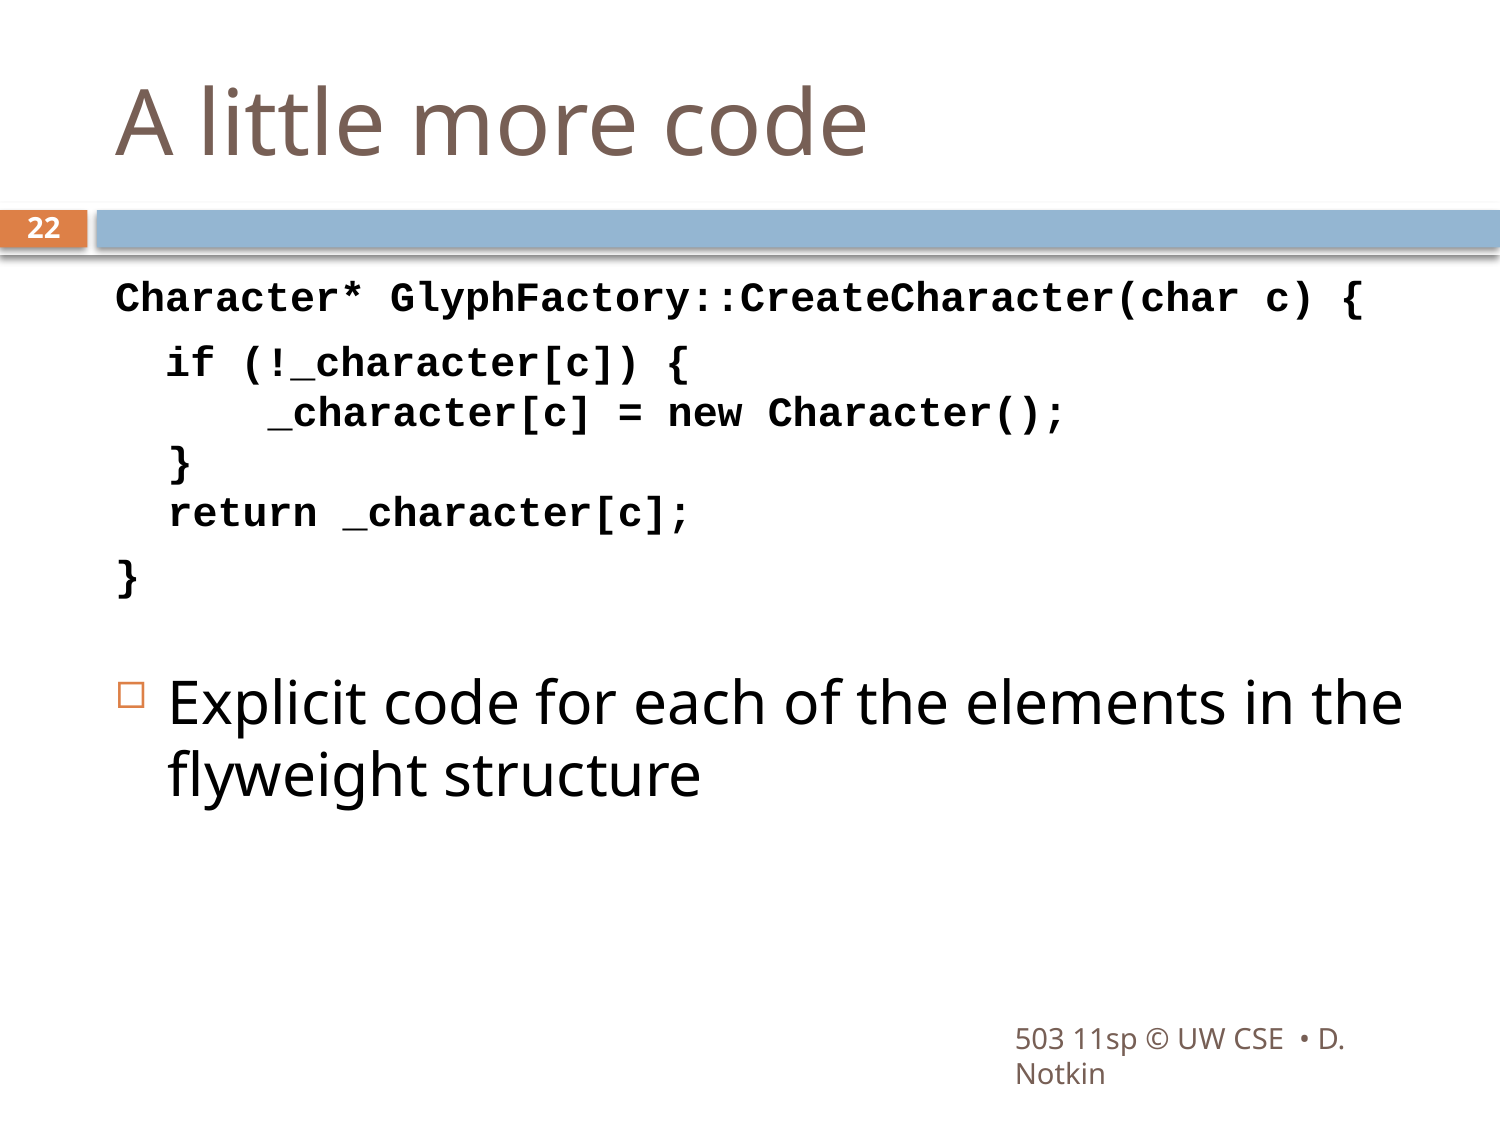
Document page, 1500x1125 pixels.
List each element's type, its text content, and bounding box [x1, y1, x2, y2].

slide_number 22 [0, 208, 88, 249]
title A little more code [100, 37, 1438, 200]
slide_number 503 11sp © UW CSE • D. Notkin [999, 1025, 1438, 1085]
list Character* GlyphFactory::CreateCharacter(char c) { if (!_character[c]) { _character[c] = new Character(); } return _character[c]; } Explicit code for each of the elements in the flyweight structure [100, 262, 1438, 1005]
